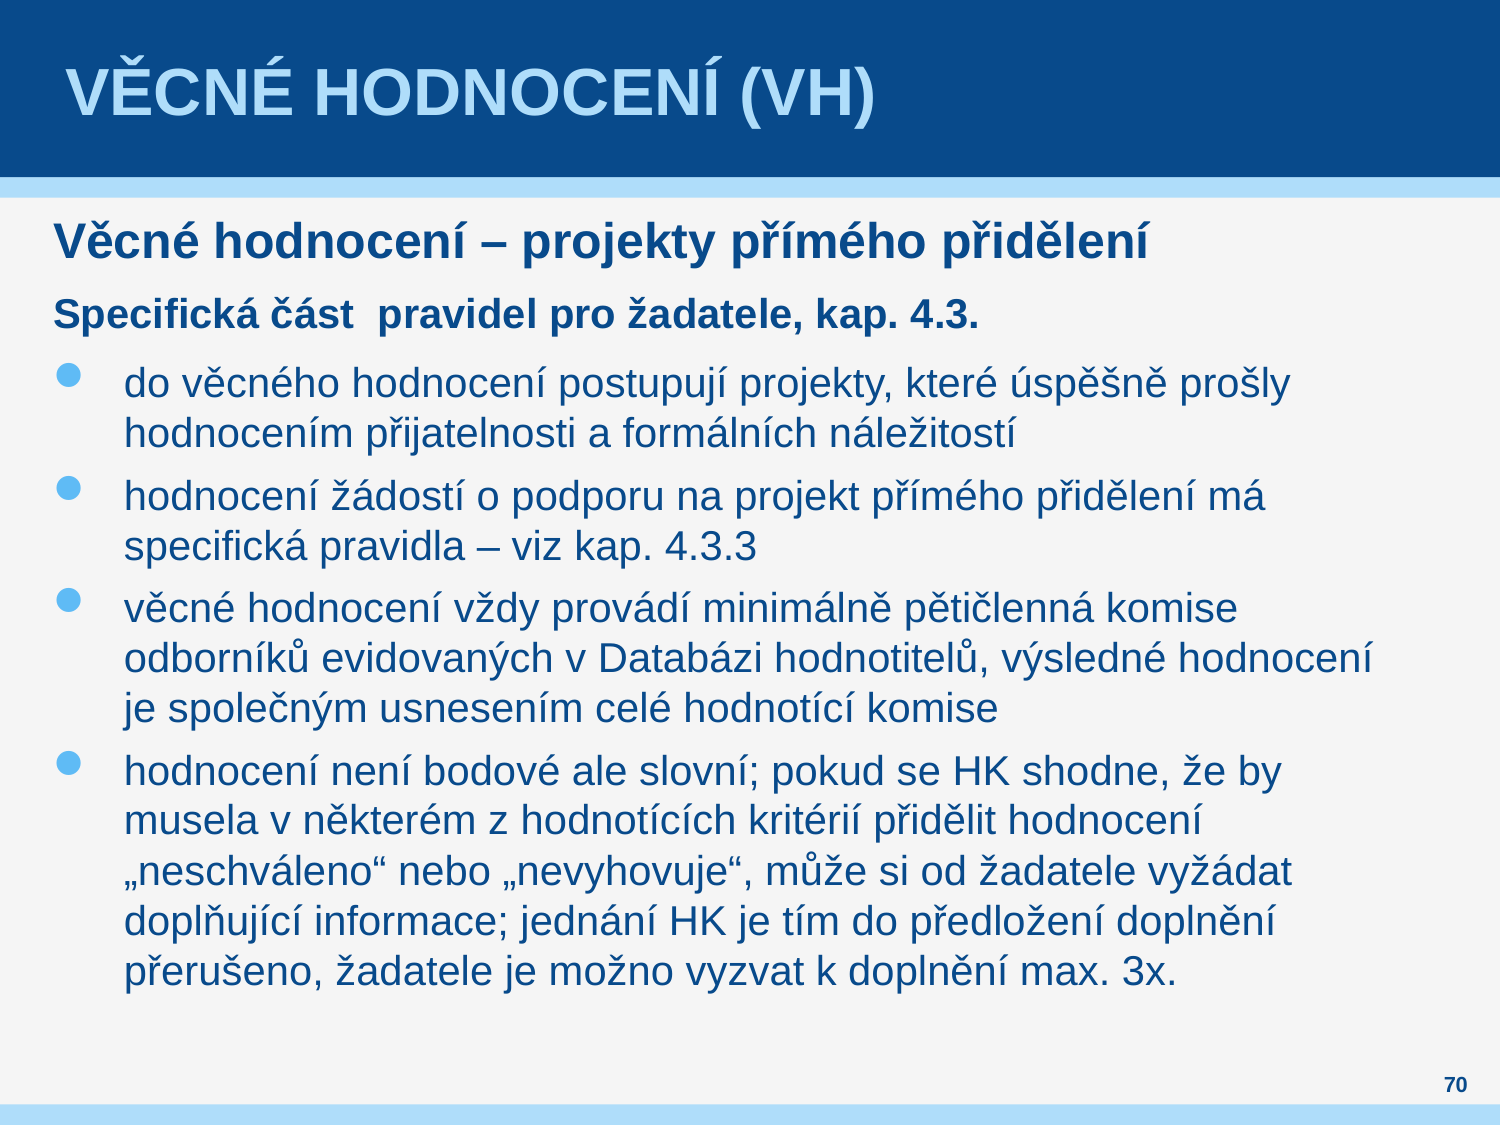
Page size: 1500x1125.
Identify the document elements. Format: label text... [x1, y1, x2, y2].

slide_number 70 [1417, 1068, 1495, 1099]
list Věcné hodnocení – projekty přímého přidělení Specifická část pravidel pro žadatele, kap. 4.3. do věcného hodnocení postupují projekty, které úspěšně prošly hodnocením přijatelnosti a formálních náležitostí hodnocení žádostí o podporu na projekt přímého přidělení má specifická pravidla – viz kap. 4.3.3 věcné hodnocení vždy provádí minimálně pětičlenná komise odborníků evidovaných v Databázi hodnotitelů, výsledné hodnocení je společným usnesením celé hodnotící komise hodnocení není bodové ale slovní; pokud se HK shodne, že by musela v některém z hodnotících kritérií přidělit hodnocení „neschváleno“ nebo „nevyhovuje“, může si od žadatele vyžádat doplňující informace; jednání HK je tím do předložení doplnění přerušeno, žadatele je možno vyzvat k doplnění max. 3x. [53, 208, 1412, 1125]
title věcné hodnocení (VH) [59, 0, 1441, 178]
